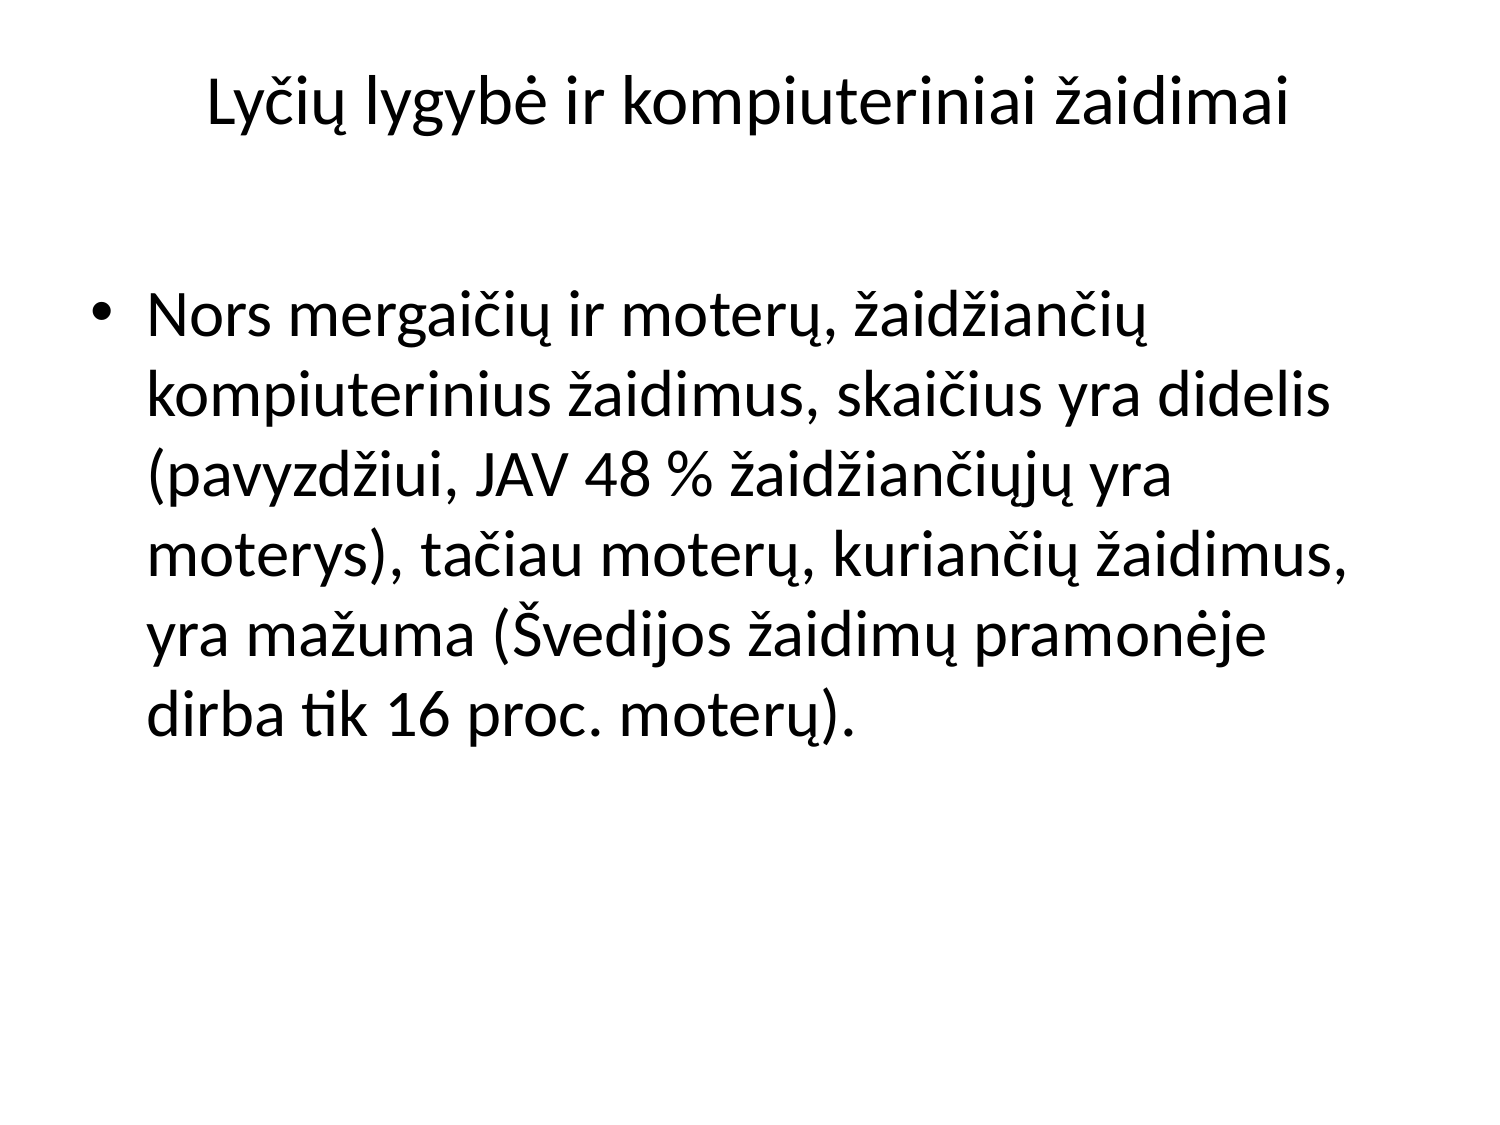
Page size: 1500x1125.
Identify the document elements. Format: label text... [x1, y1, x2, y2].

list Nors mergaičių ir moterų, žaidžiančių kompiuterinius žaidimus, skaičius yra didelis (pavyzdžiui, JAV 48 % žaidžiančiųjų yra moterys), tačiau moterų, kuriančių žaidimus, yra mažuma (Švedijos žaidimų pramonėje dirba tik 16 proc. moterų). [75, 262, 1425, 1005]
title Lyčių lygybė ir kompiuteriniai žaidimai [75, 45, 1425, 233]
